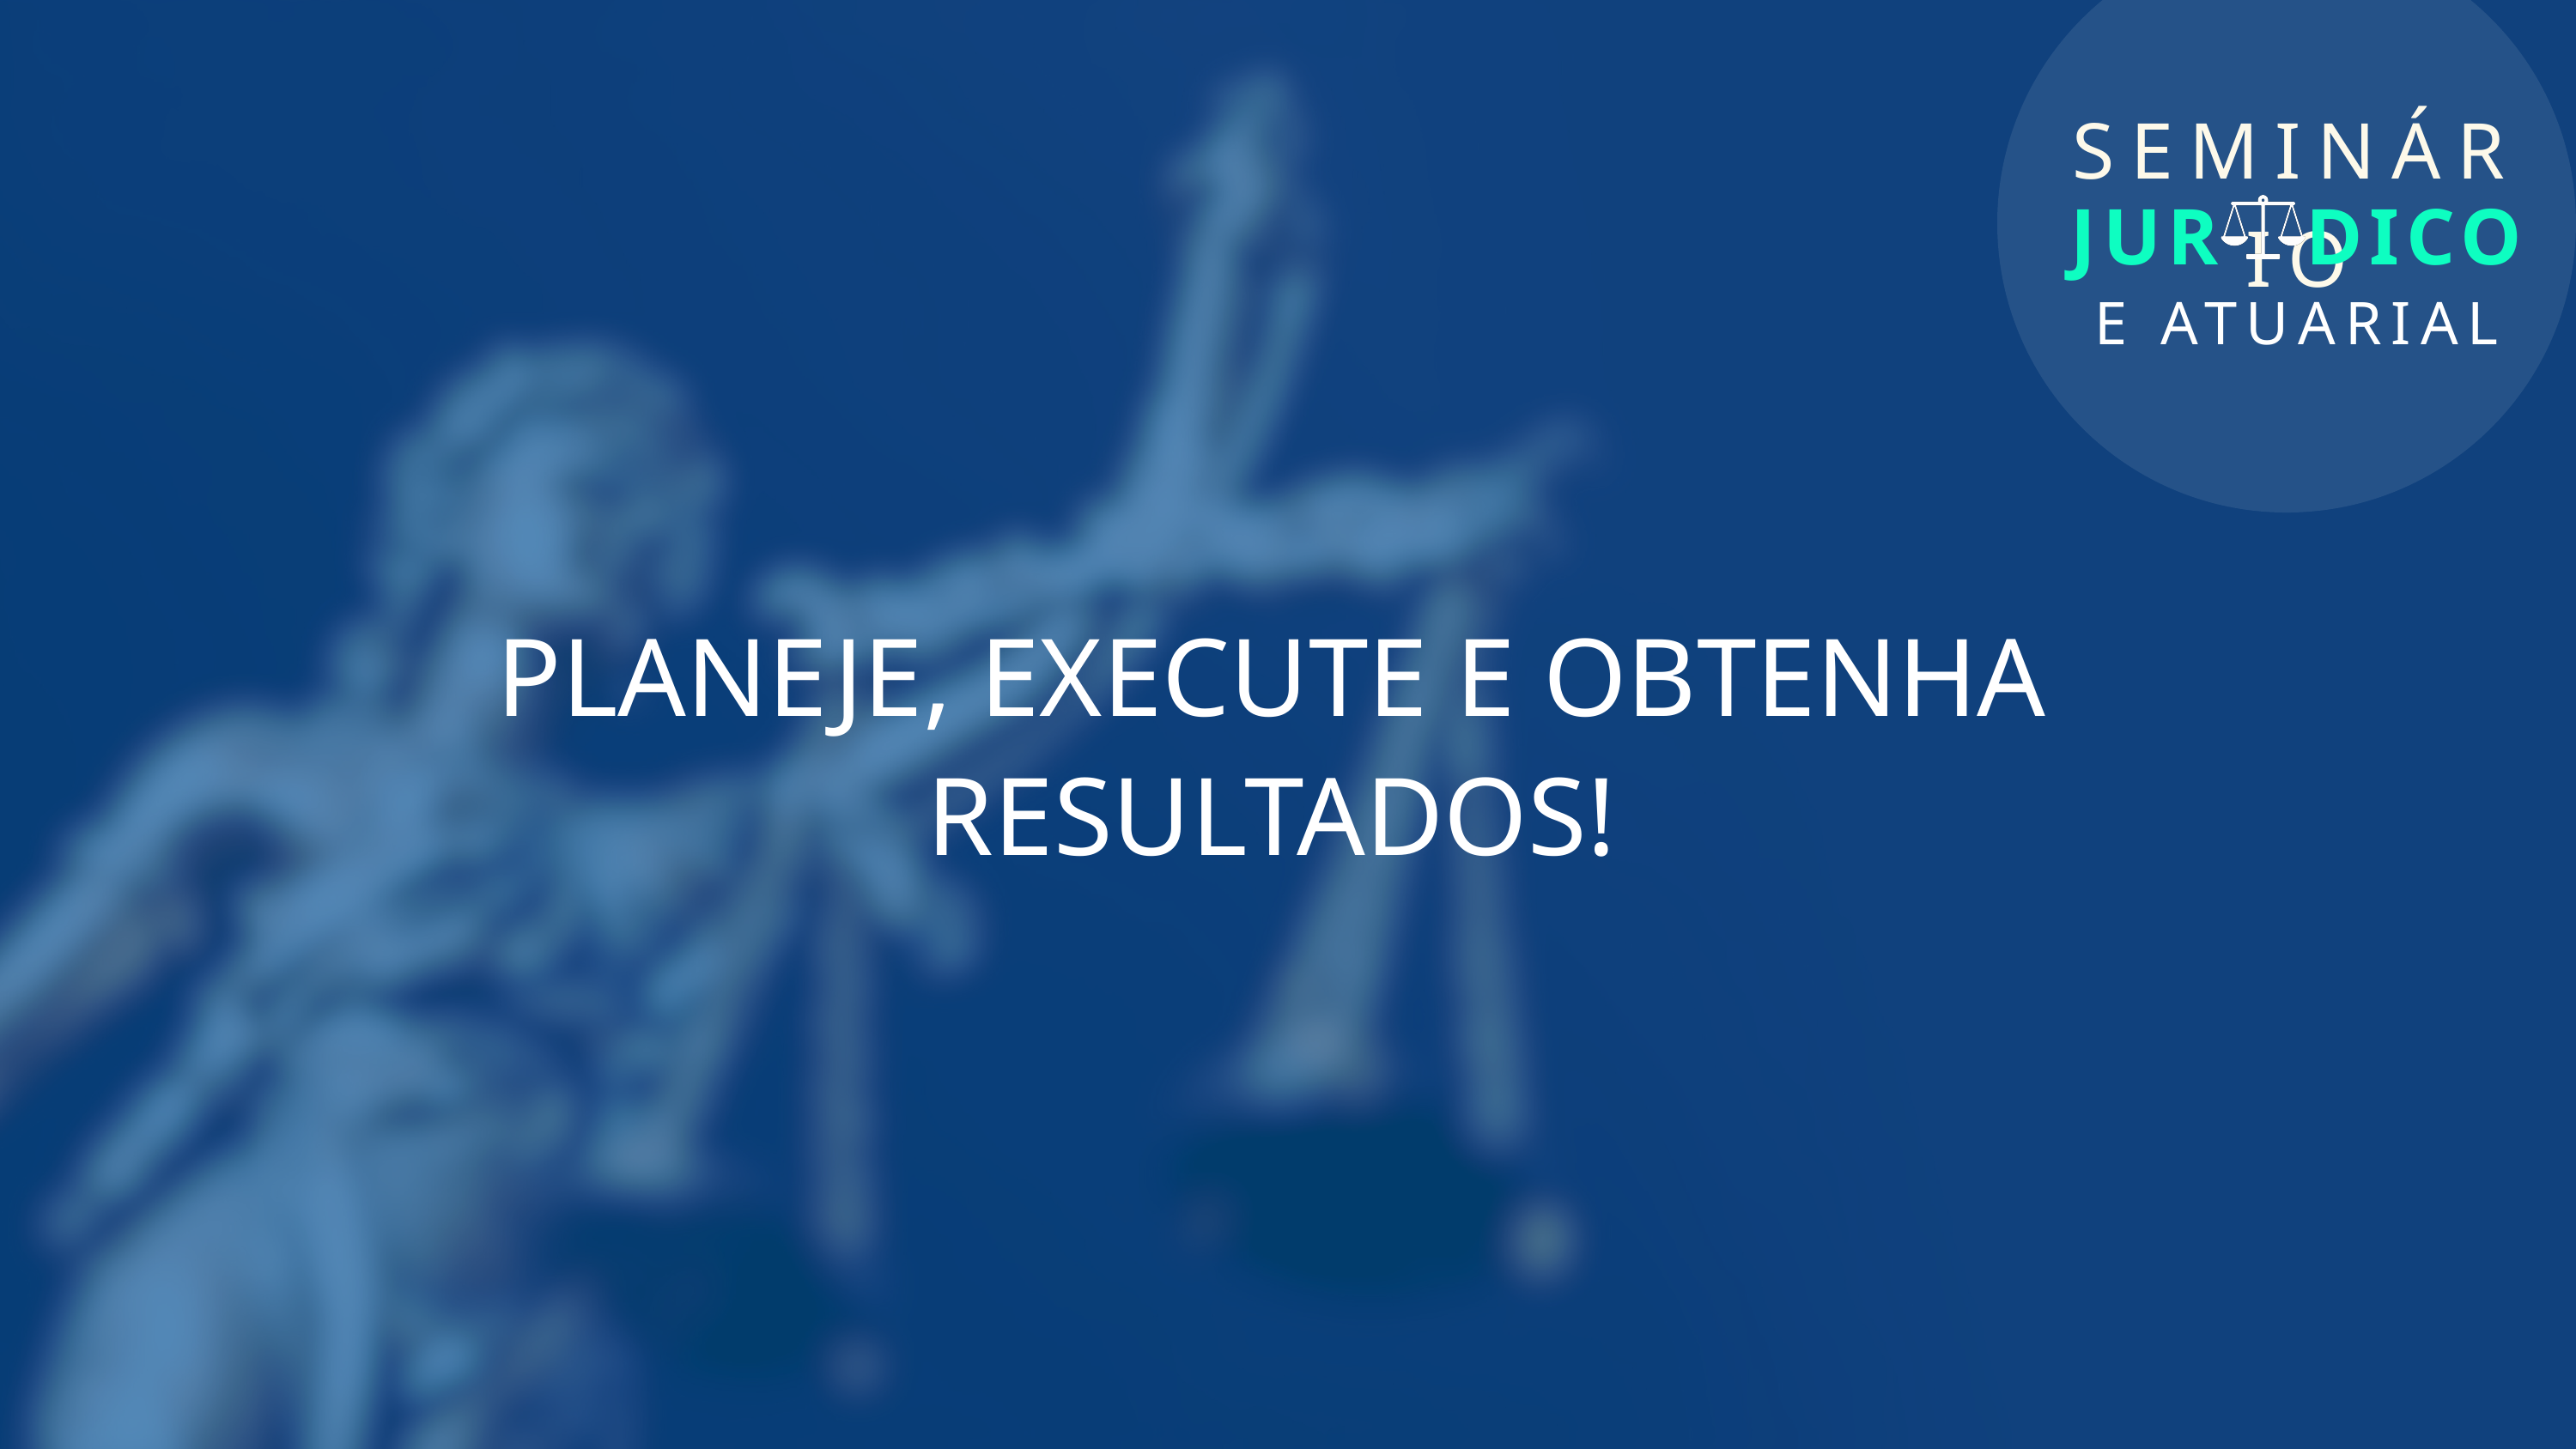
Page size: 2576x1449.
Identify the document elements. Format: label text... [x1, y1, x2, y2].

text_box [0, 0, 2576, 1449]
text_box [1996, 0, 2576, 513]
text_box PLANEJE, EXECUTE E OBTENHA RESULTADOS! [182, 598, 2361, 877]
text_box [2067, 94, 2527, 352]
